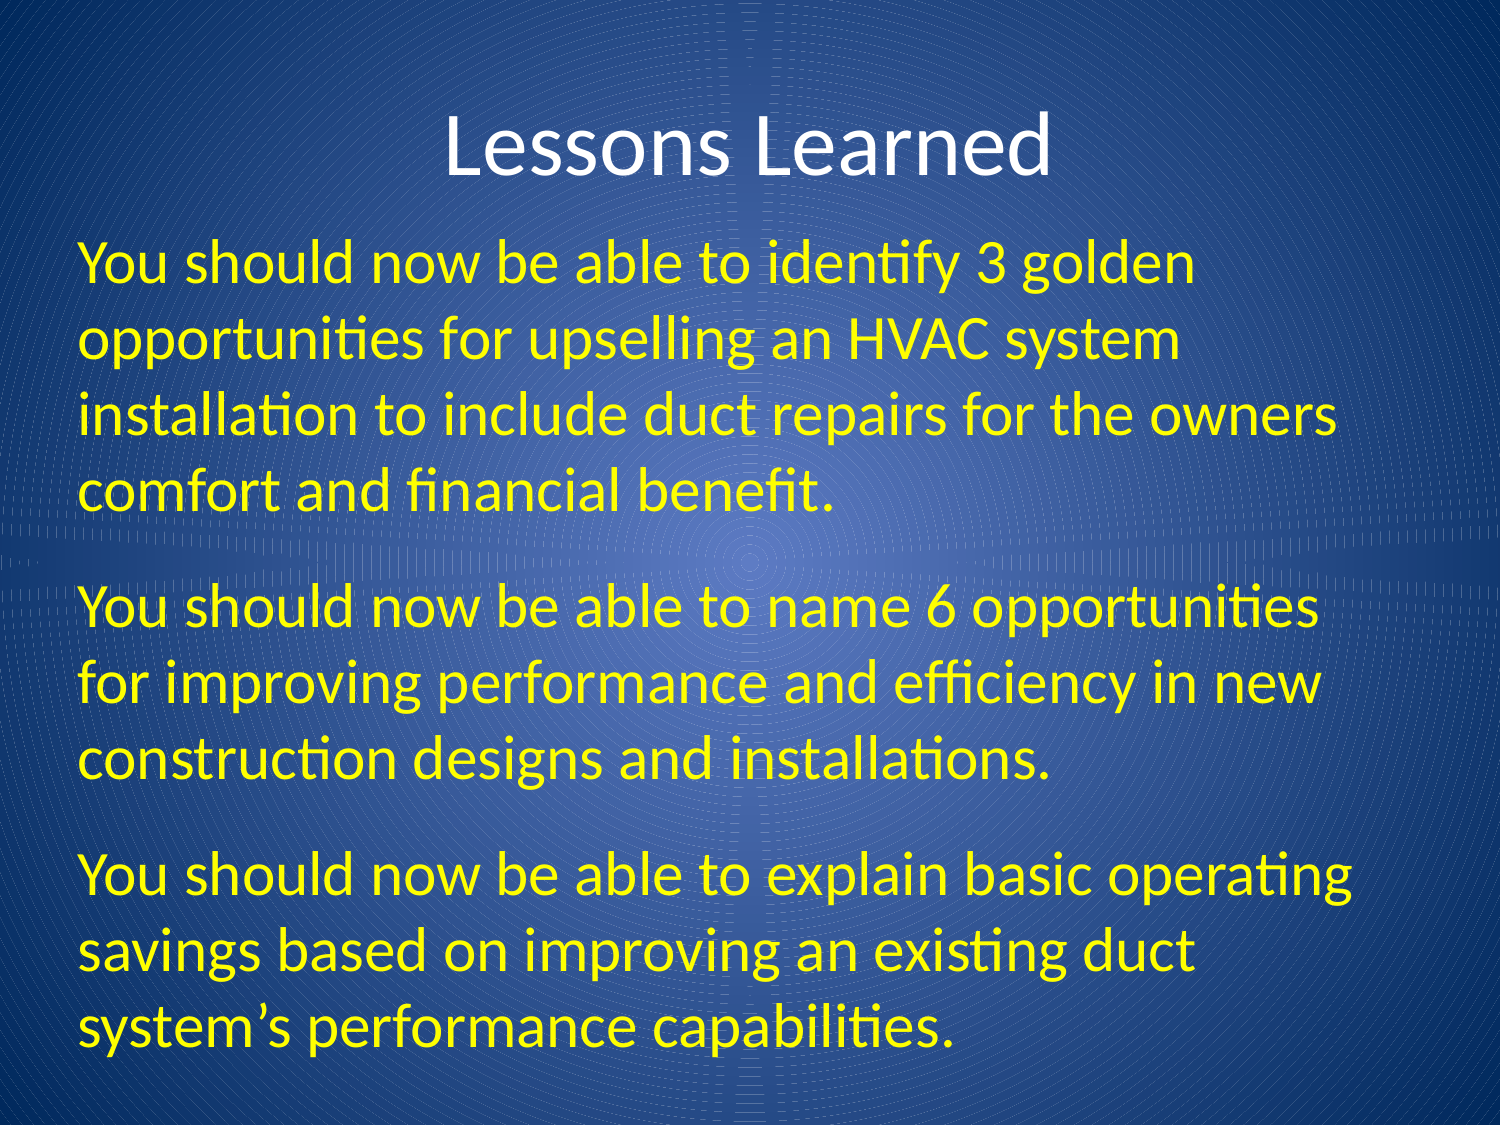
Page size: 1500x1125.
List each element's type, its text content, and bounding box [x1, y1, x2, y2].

title Lessons Learned [75, 45, 1425, 233]
list You should now be able to identify 3 golden opportunities for upselling an HVAC system installation to include duct repairs for the owners comfort and financial benefit. You should now be able to name 6 opportunities for improving performance and efficiency in new construction designs and installations. You should now be able to explain basic operating savings based on improving an existing duct system’s performance capabilities. [62, 212, 1413, 1075]
